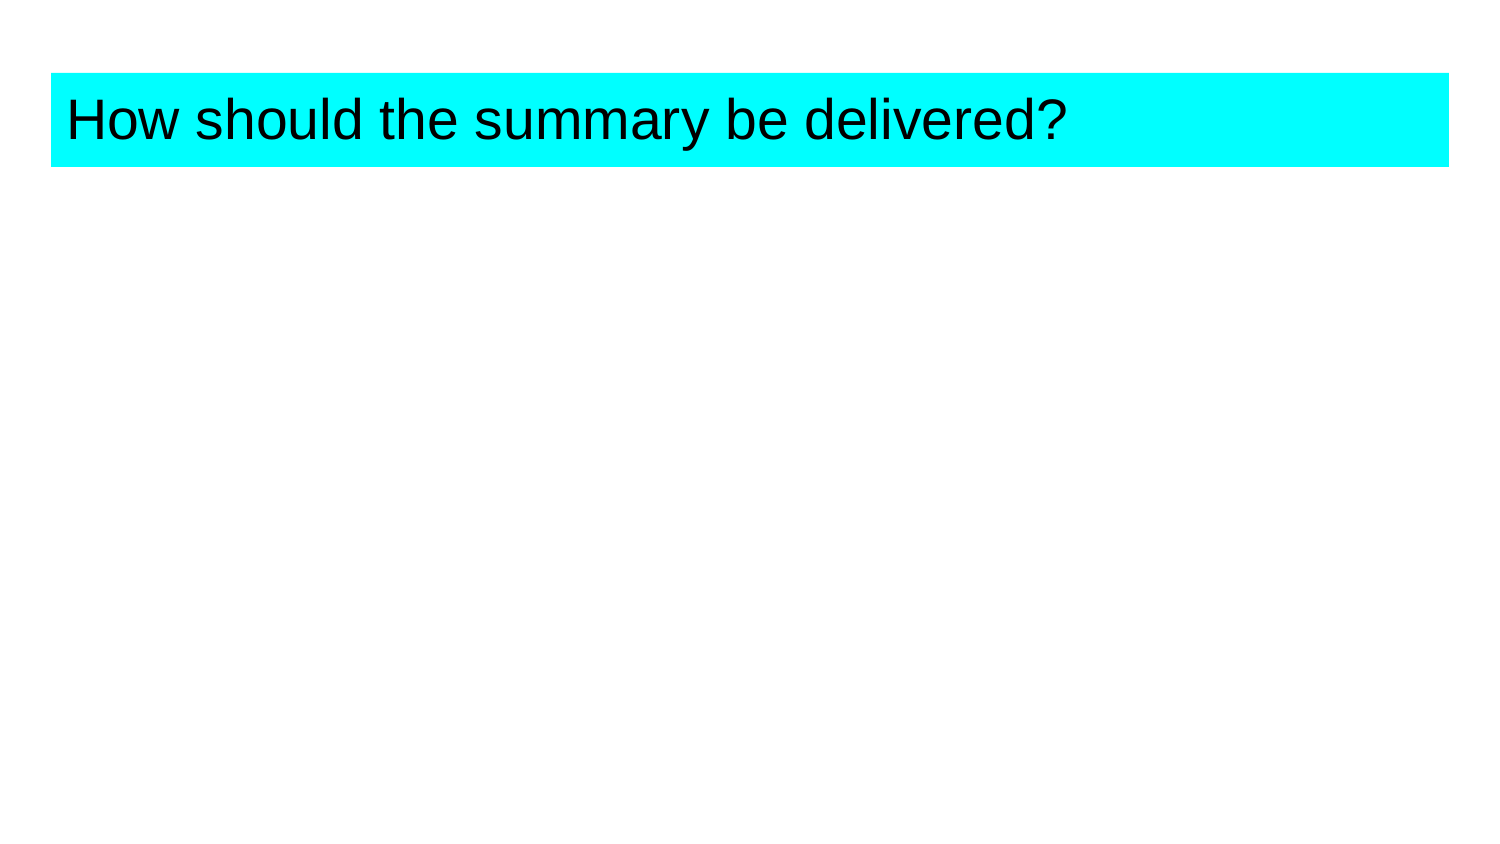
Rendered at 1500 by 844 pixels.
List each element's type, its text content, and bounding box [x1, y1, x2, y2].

title How should the summary be delivered? [51, 72, 1449, 167]
